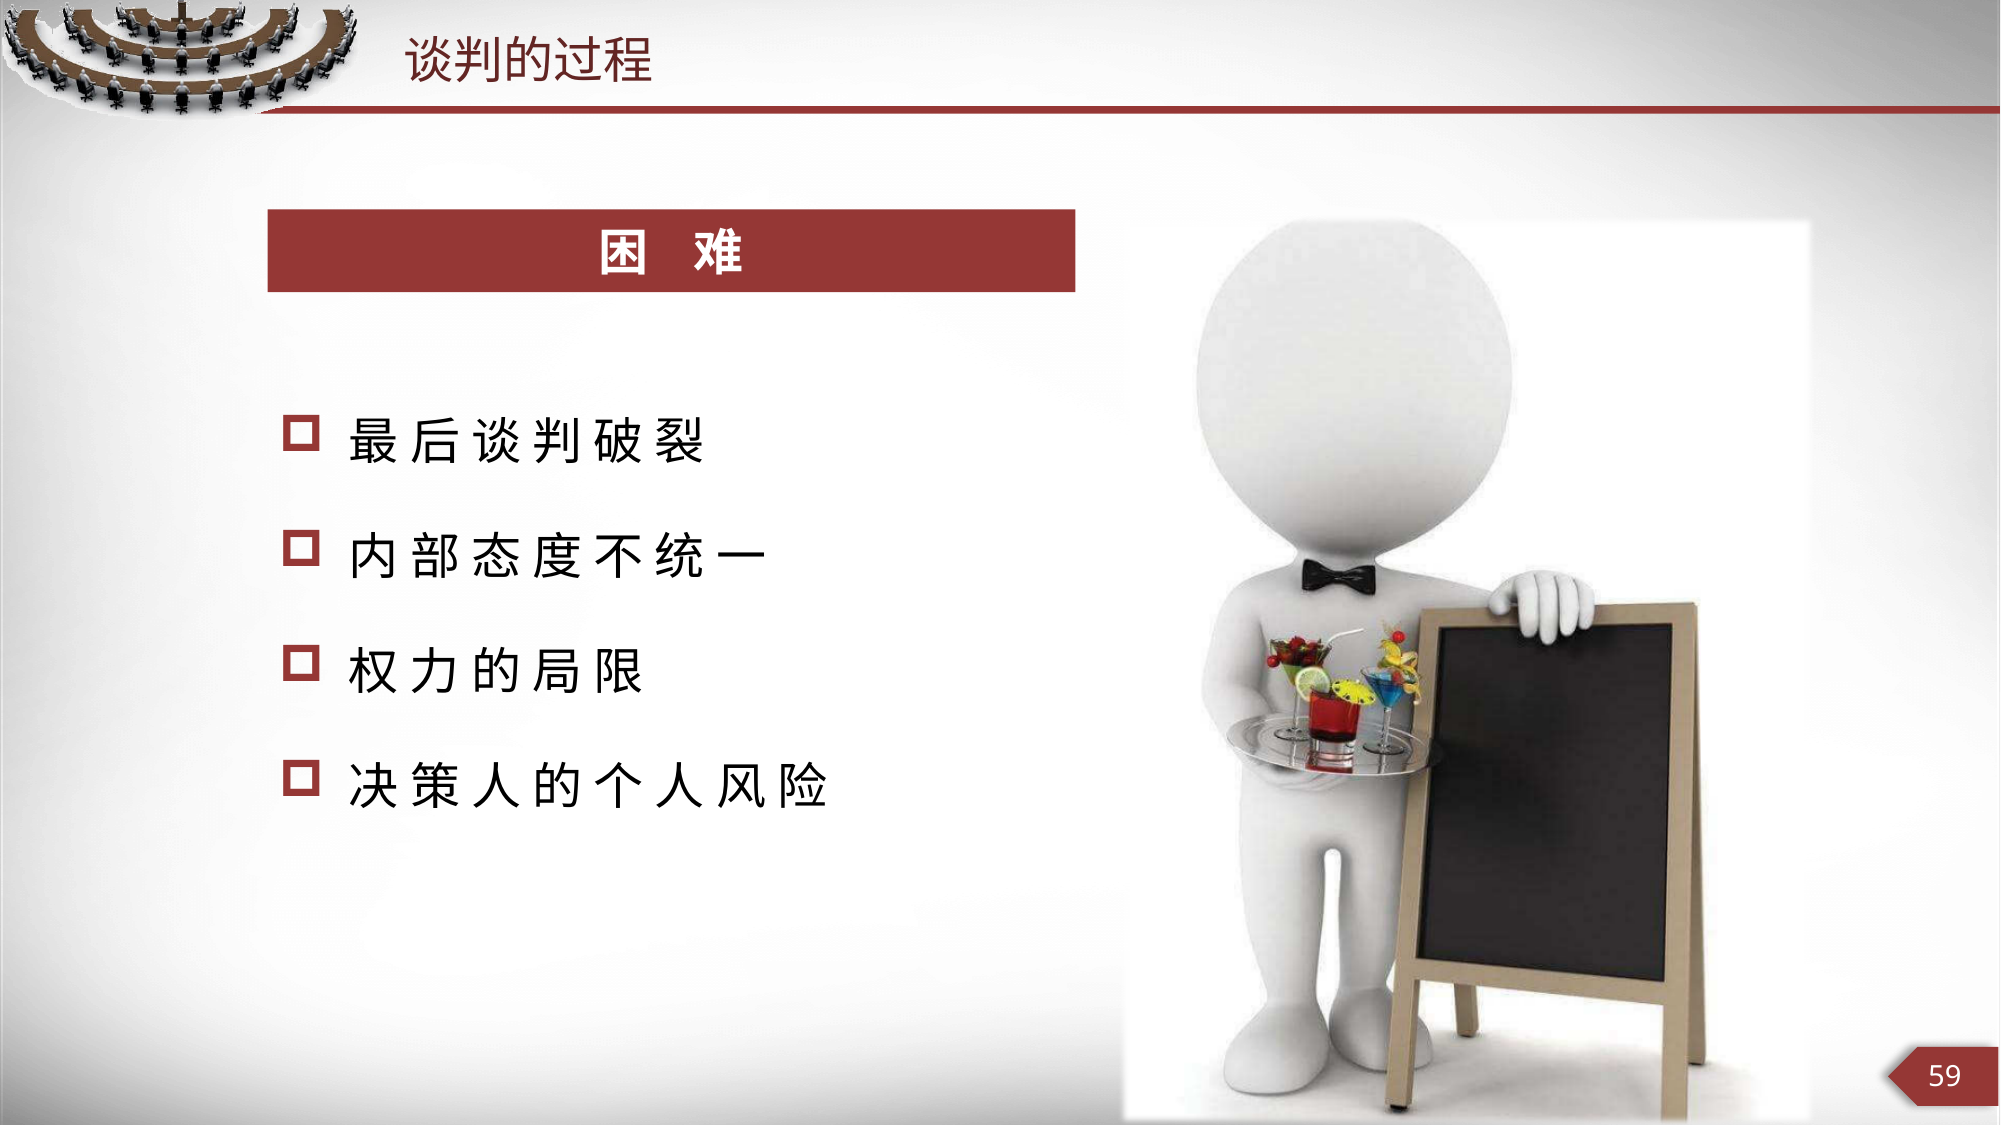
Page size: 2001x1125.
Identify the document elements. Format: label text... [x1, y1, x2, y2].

list 谈判的过程 [388, 11, 1074, 107]
picture [0, 0, 2001, 1125]
text_box 困 难 [267, 209, 1076, 293]
text_box 最 后 谈 判 破 裂 内 部 态 度 不 统 一 权 力 的 局 限 决 策 人 的 个 人 风 险 [264, 372, 1074, 822]
slide_number 59 [1889, 1046, 2000, 1107]
